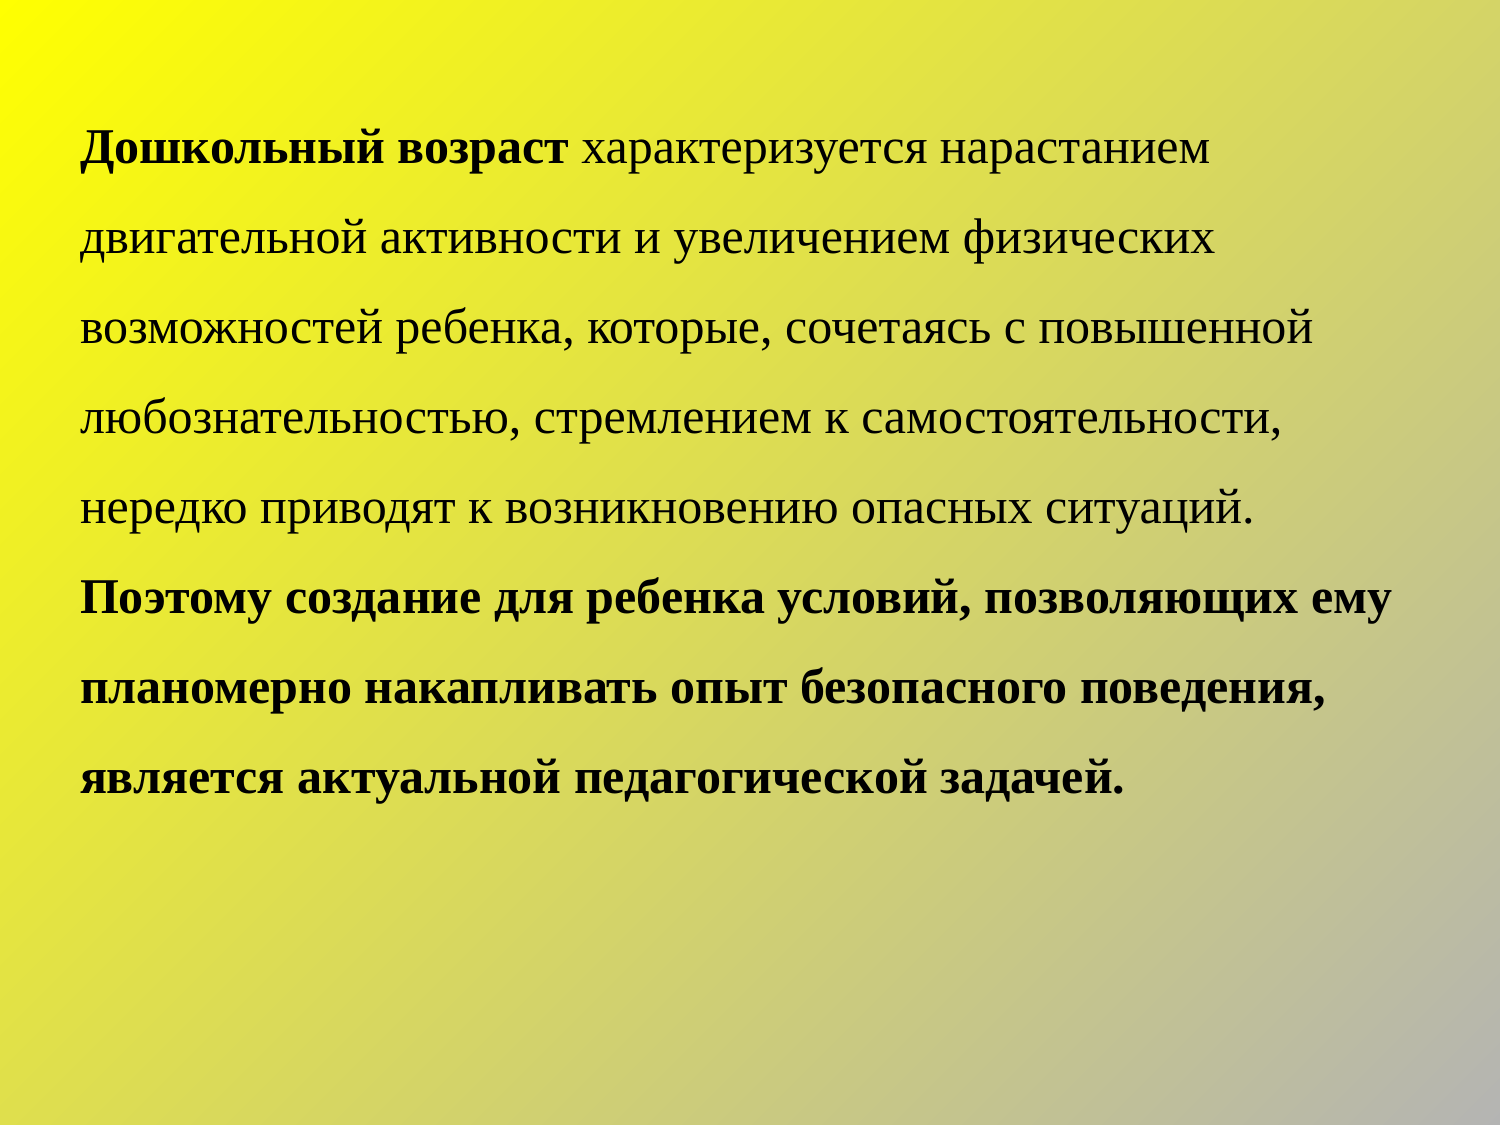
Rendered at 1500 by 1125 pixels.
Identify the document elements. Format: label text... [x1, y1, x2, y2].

text_box Дошкольный возраст характеризуется нарастанием двигательной активности и увеличением физических возможностей ребенка, которые, сочетаясь с повышенной любознательностью, стремлением к самостоятельности, нередко приводят к возникновению опасных ситуаций. Поэтому создание для ребенка условий, позволяющих ему планомерно накапливать опыт безопасного поведения, является актуальной педагогической задачей. [64, 75, 1424, 811]
